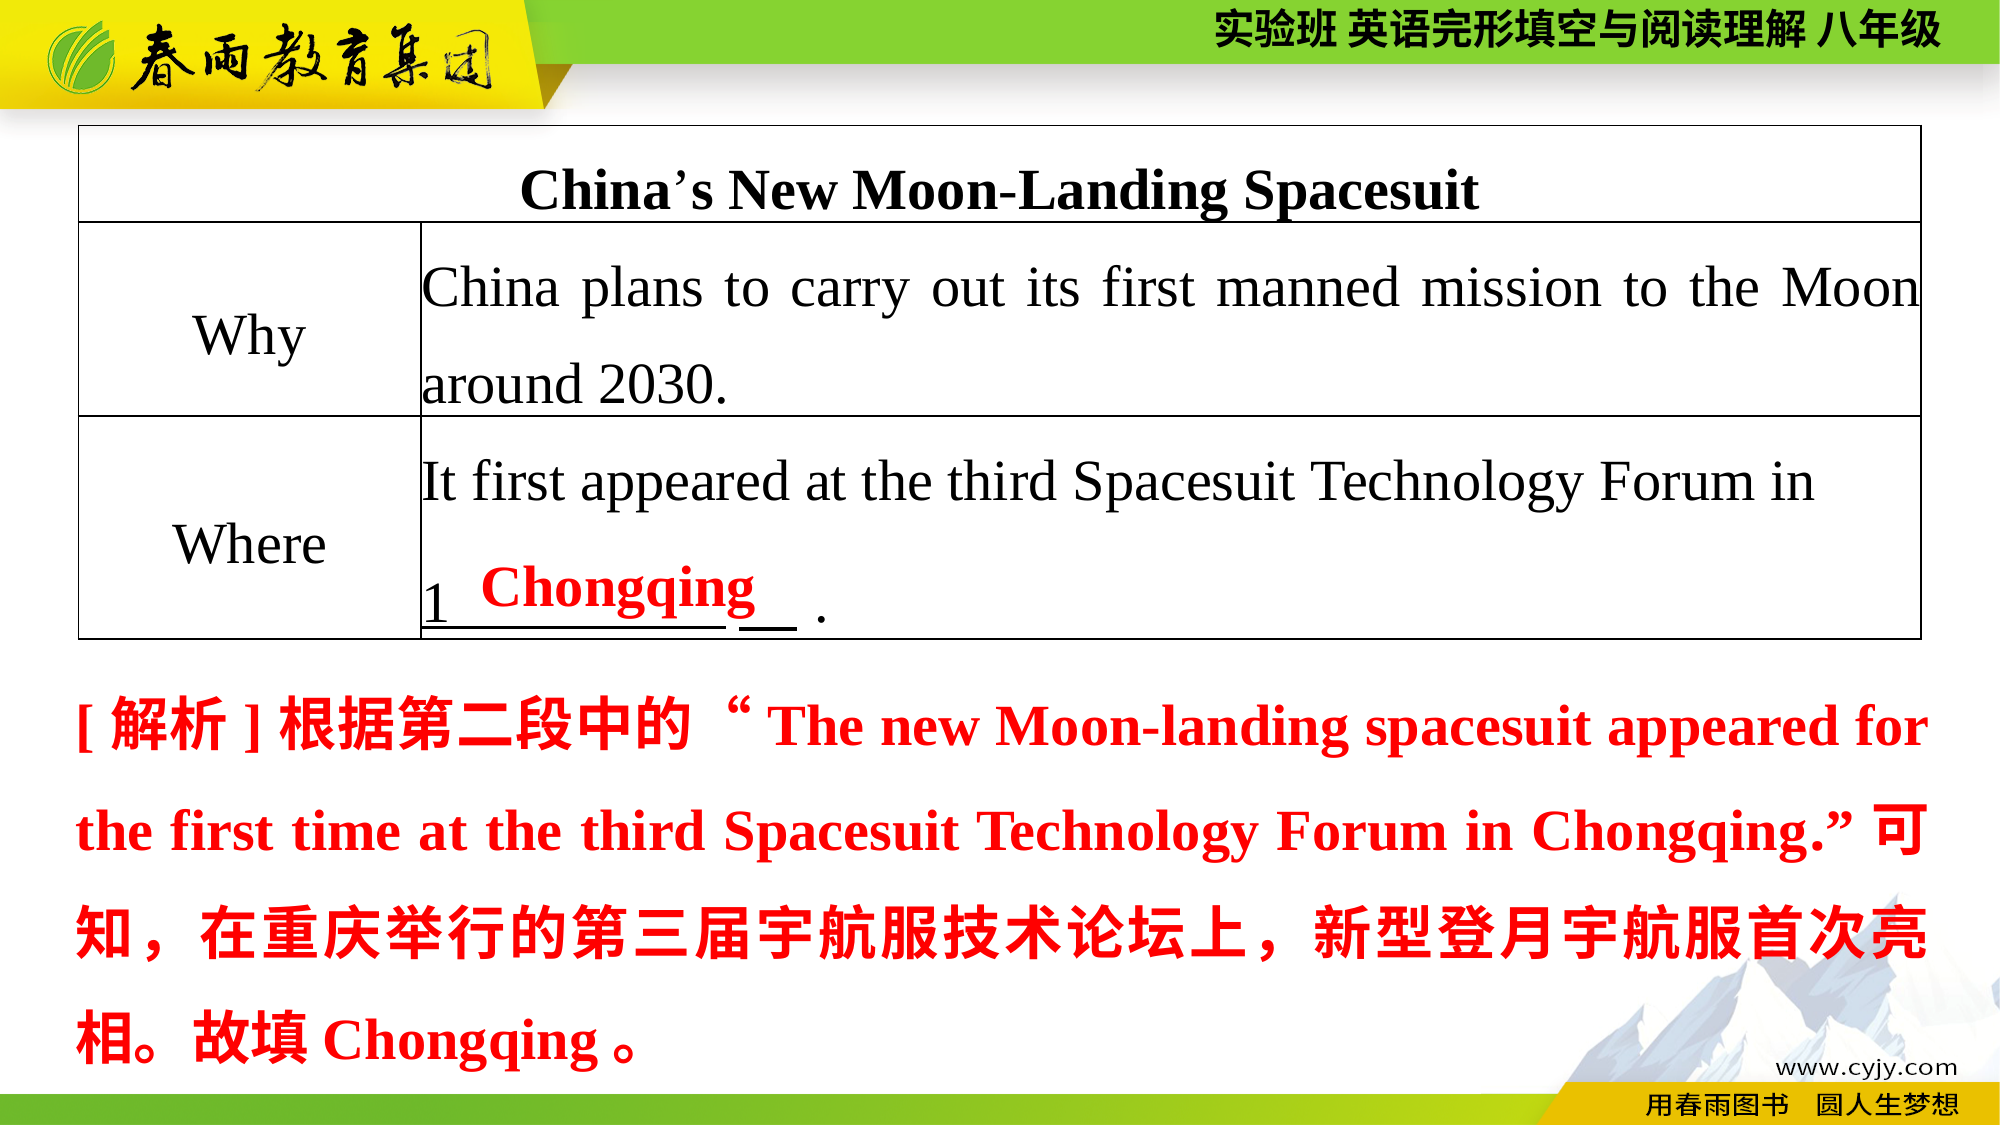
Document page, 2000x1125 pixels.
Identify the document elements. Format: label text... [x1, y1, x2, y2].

picture [0, 0, 2000, 1125]
table_cell Why [79, 223, 420, 415]
text_box Chongqing [465, 540, 772, 626]
table_cell Where [79, 417, 420, 638]
table_cell China plans to carry out its first manned mission to the Moon around 2030. [422, 223, 1920, 415]
table_cell It first appeared at the third Spacesuit Technology Forum in 1 . [422, 417, 1920, 638]
list [解析]根据第二段中的“The new Moon-landing spacesuit appeared for the first time at the third Spacesuit Technology Forum in Chongqing.”可知，在重庆举行的第三届宇航服技术论坛上，新型登月宇航服首次亮相。故填Chongqing。 [60, 644, 1945, 1084]
table_header China’s New Moon-Landing Spacesuit [79, 126, 1920, 221]
